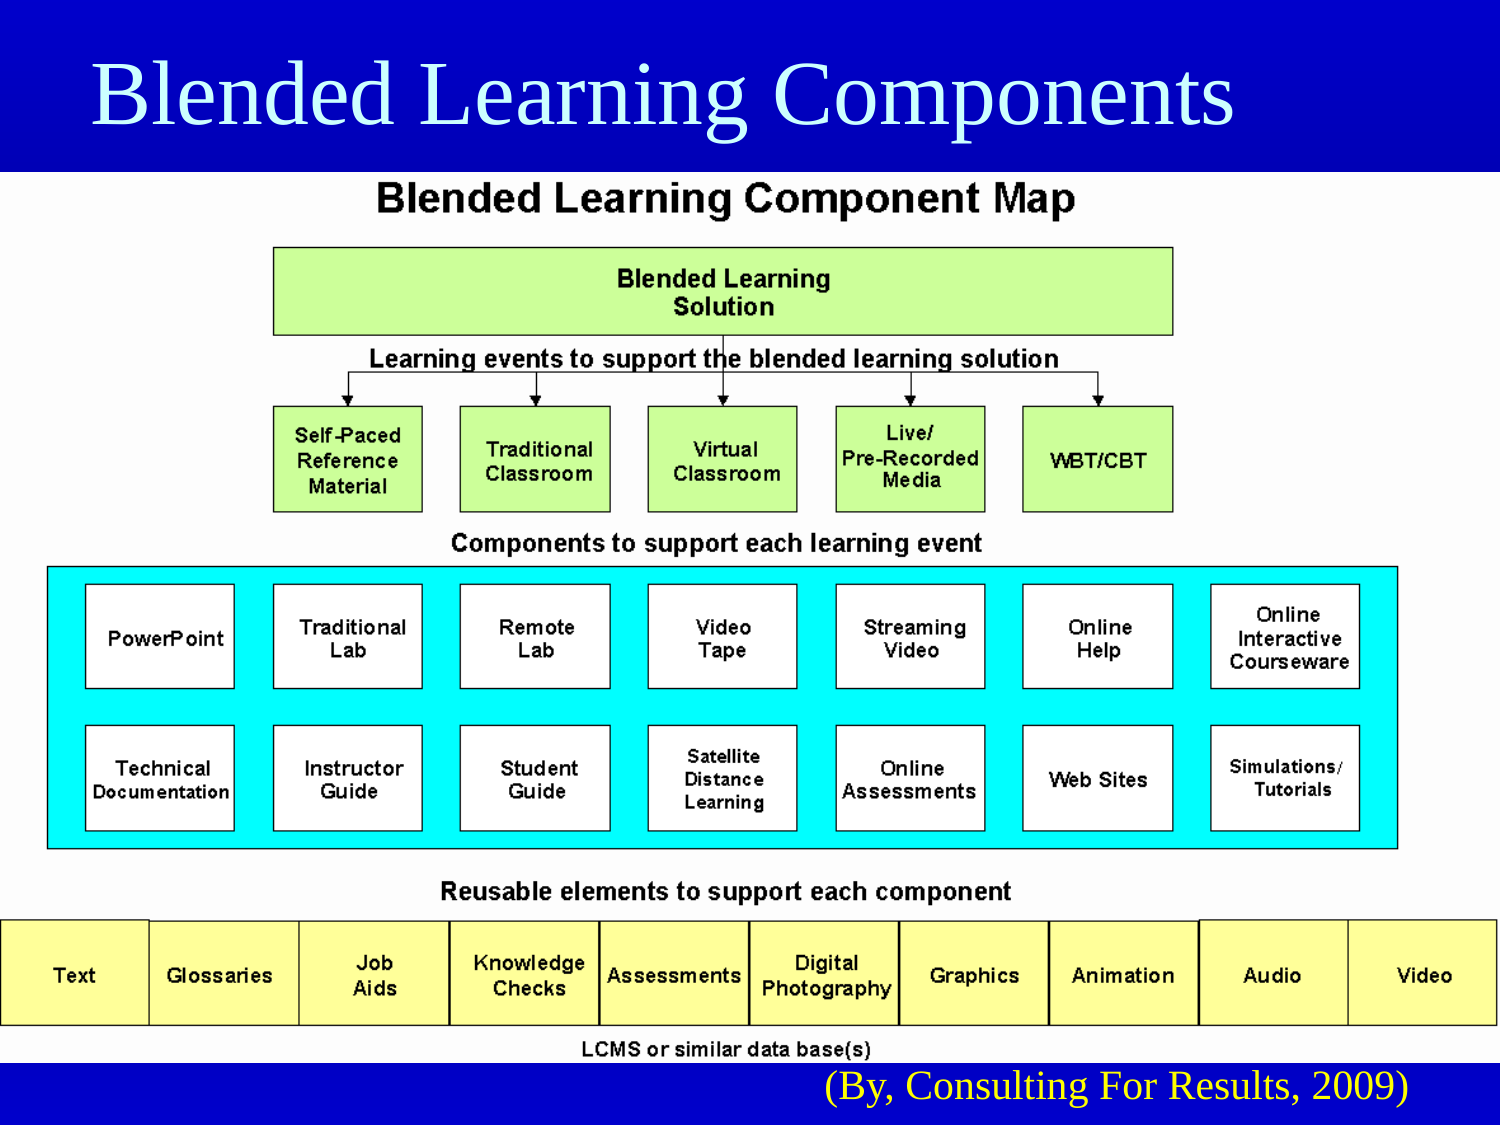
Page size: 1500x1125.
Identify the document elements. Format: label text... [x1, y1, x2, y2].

list (By, Consulting For Results, 2009) [74, 1071, 1426, 1118]
title Blended Learning Components [74, 12, 1426, 151]
picture [0, 171, 1500, 1063]
